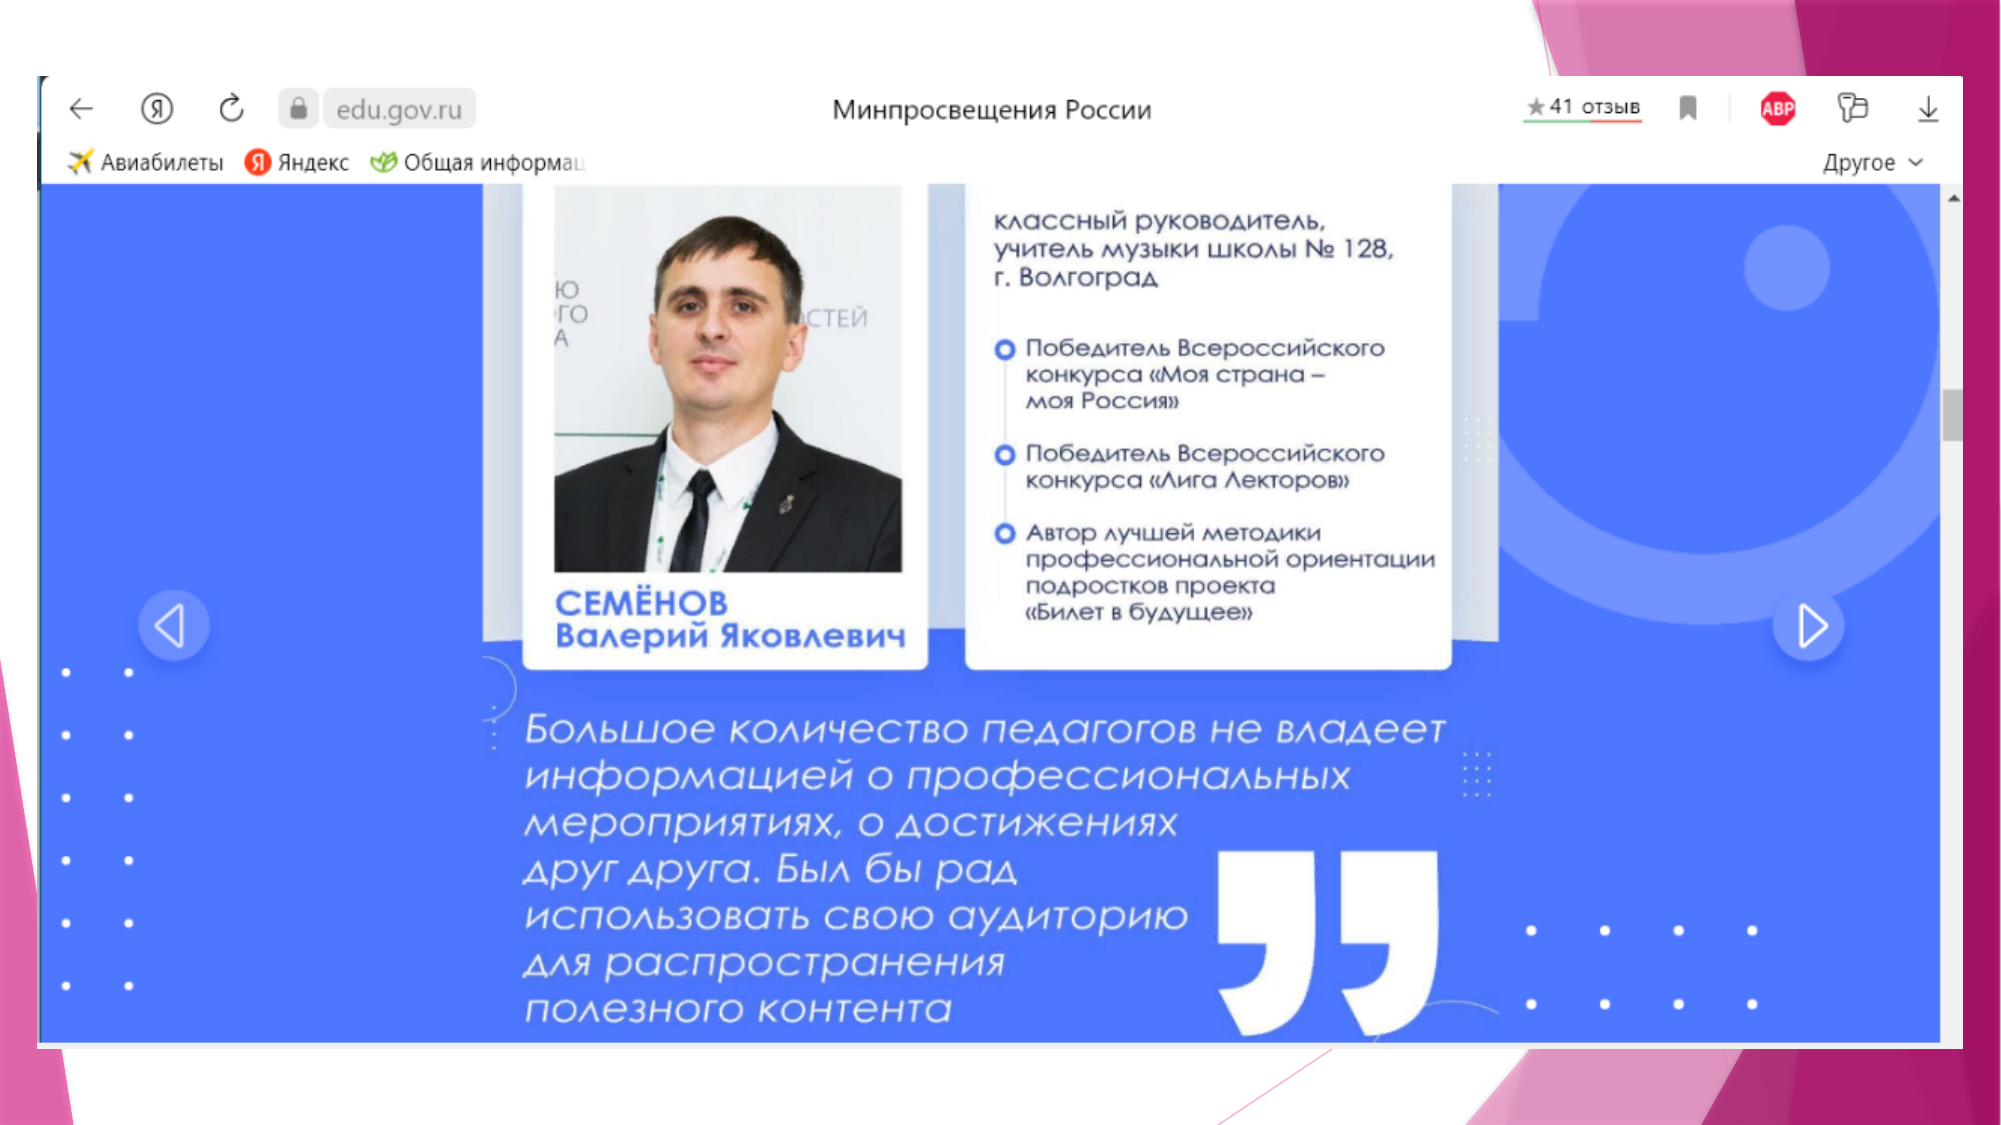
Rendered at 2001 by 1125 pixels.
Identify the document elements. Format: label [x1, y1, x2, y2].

picture [37, 75, 1963, 1050]
